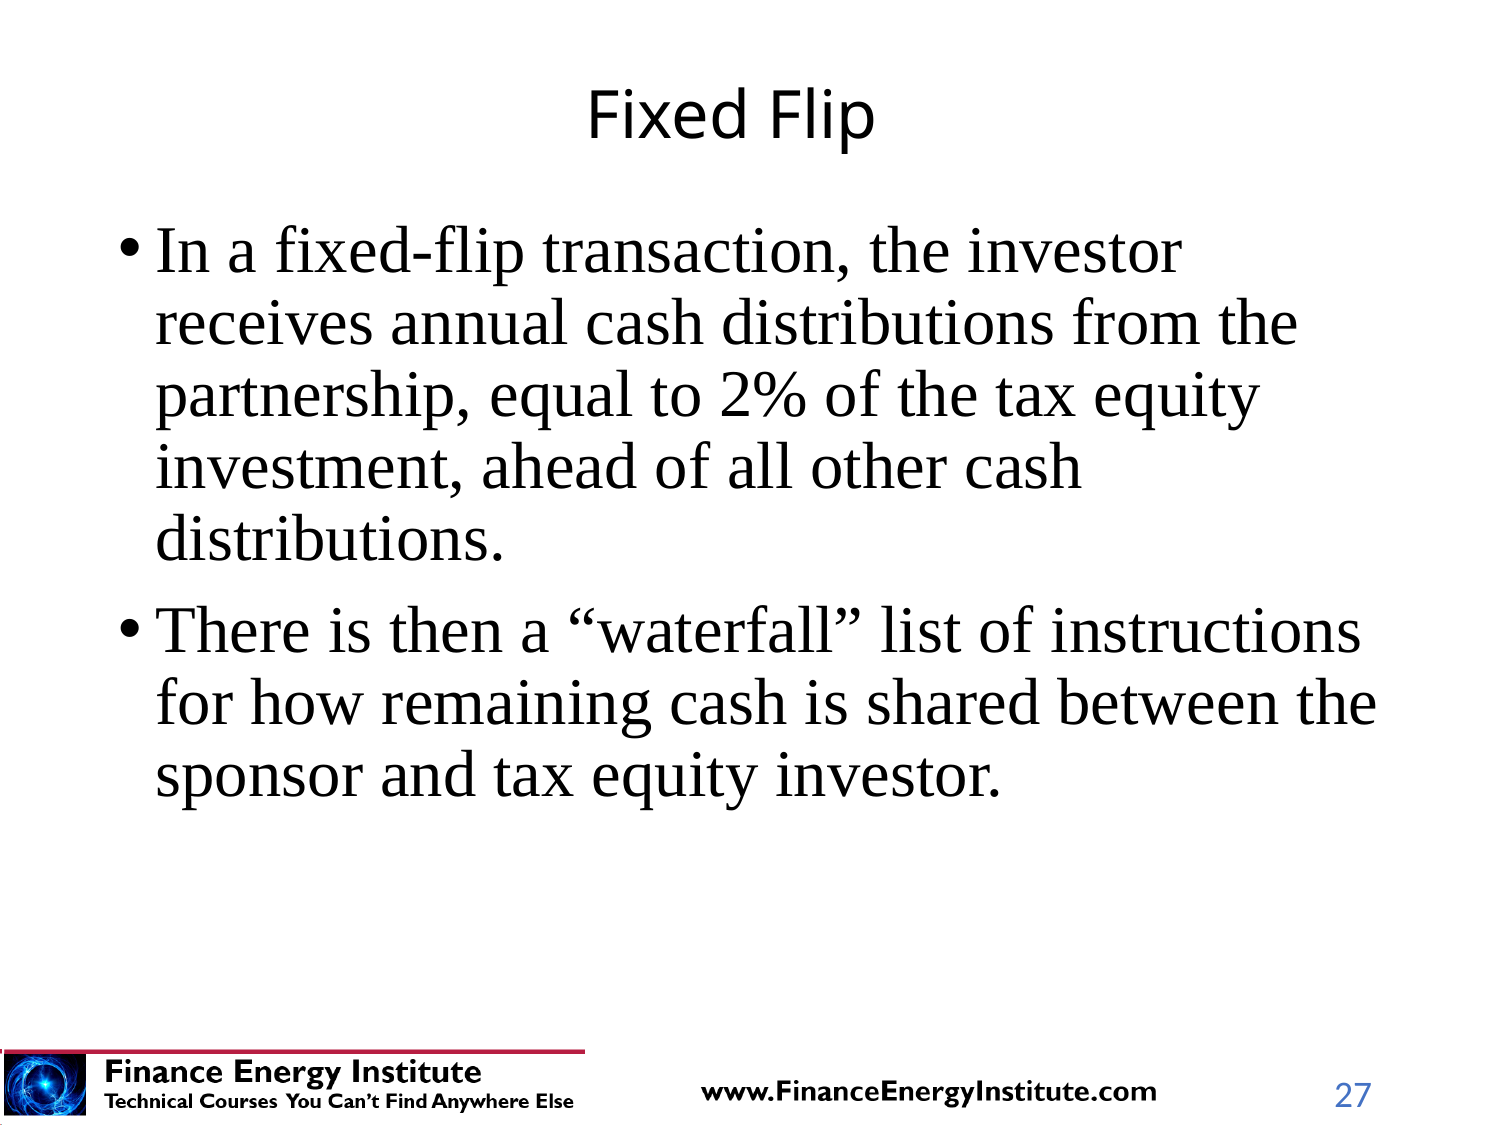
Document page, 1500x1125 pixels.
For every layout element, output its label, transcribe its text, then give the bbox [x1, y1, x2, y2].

picture [696, 1074, 1166, 1112]
picture [0, 1042, 585, 1125]
list In a fixed-flip transaction, the investor receives annual cash distributions from the partnership, equal to 2% of the tax equity investment, ahead of all other cash distributions. There is then a “waterfall” list of instructions for how remaining cash is shared between the sponsor and tax equity investor. [103, 207, 1400, 1014]
title Fixed Flip [103, 59, 1361, 174]
slide_number 27 [1277, 1062, 1429, 1115]
